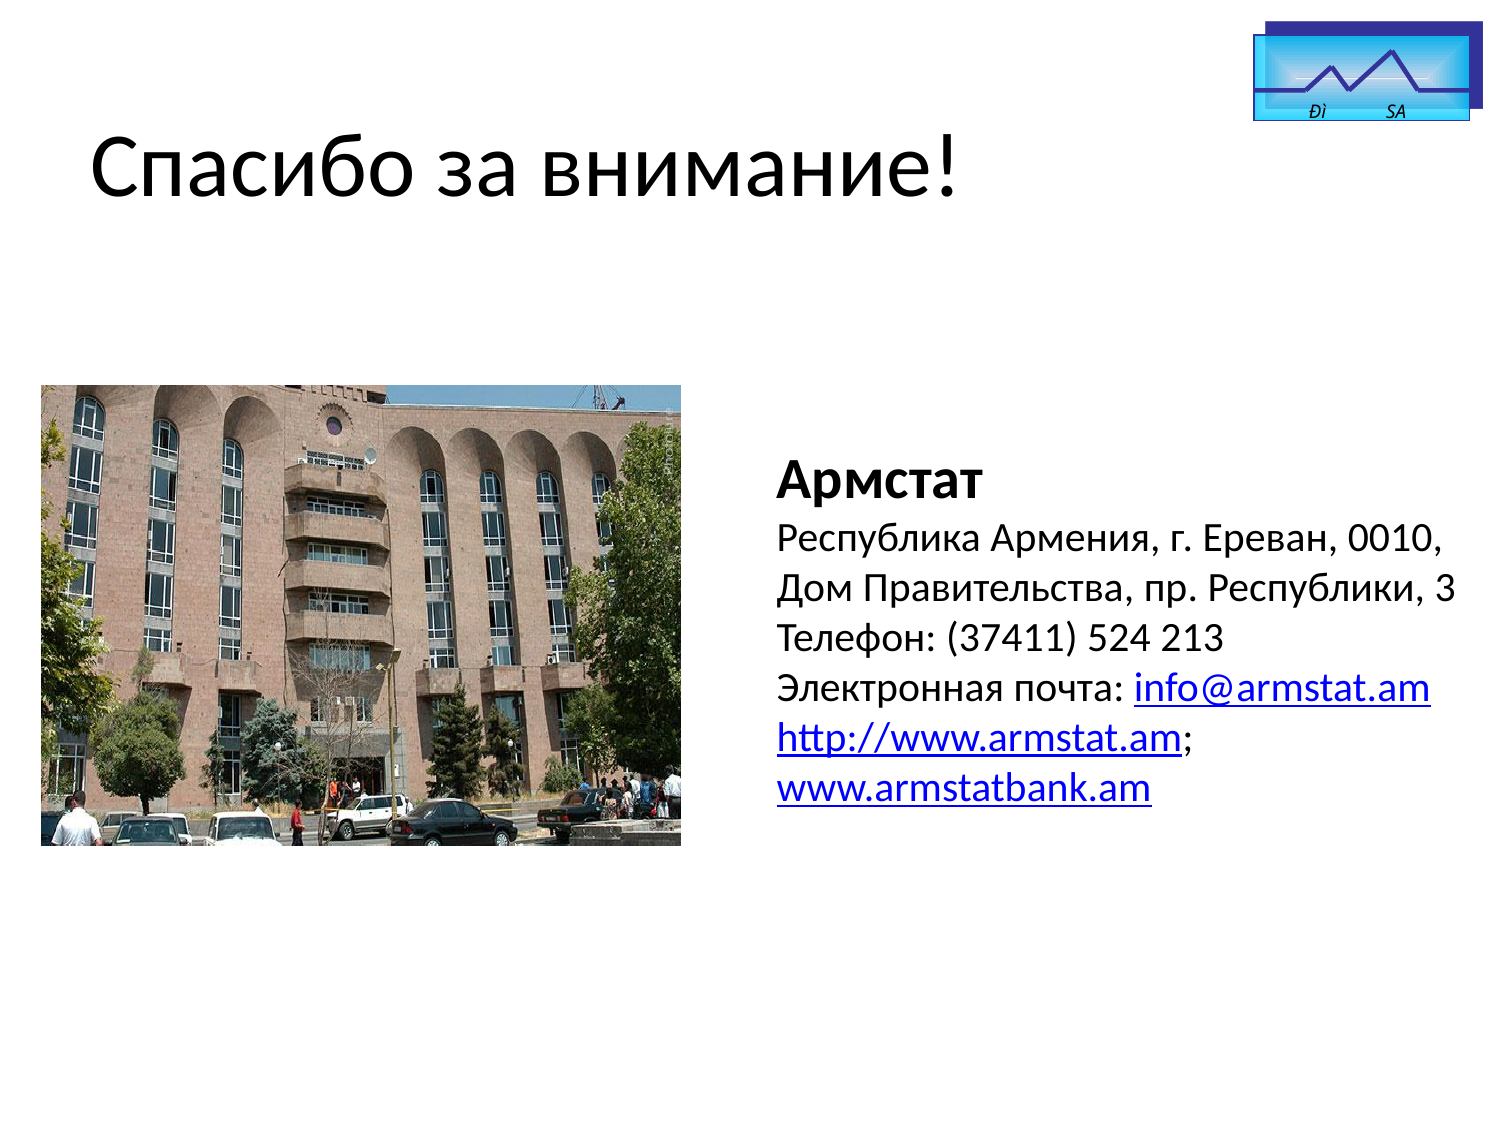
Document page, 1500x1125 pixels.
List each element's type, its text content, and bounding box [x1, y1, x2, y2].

title Спасибо за внимание! [75, 66, 1425, 254]
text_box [1253, 34, 1470, 133]
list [41, 385, 682, 847]
text_box Армстат Республика Армения, г. Ереван, 0010, Дом Правительства, пр. Республики, 3 Телефон: (37411) 524 213 Электронная почта: info@armstat.am http://www.armstat.am; www.armstatbank.am [761, 432, 1483, 818]
